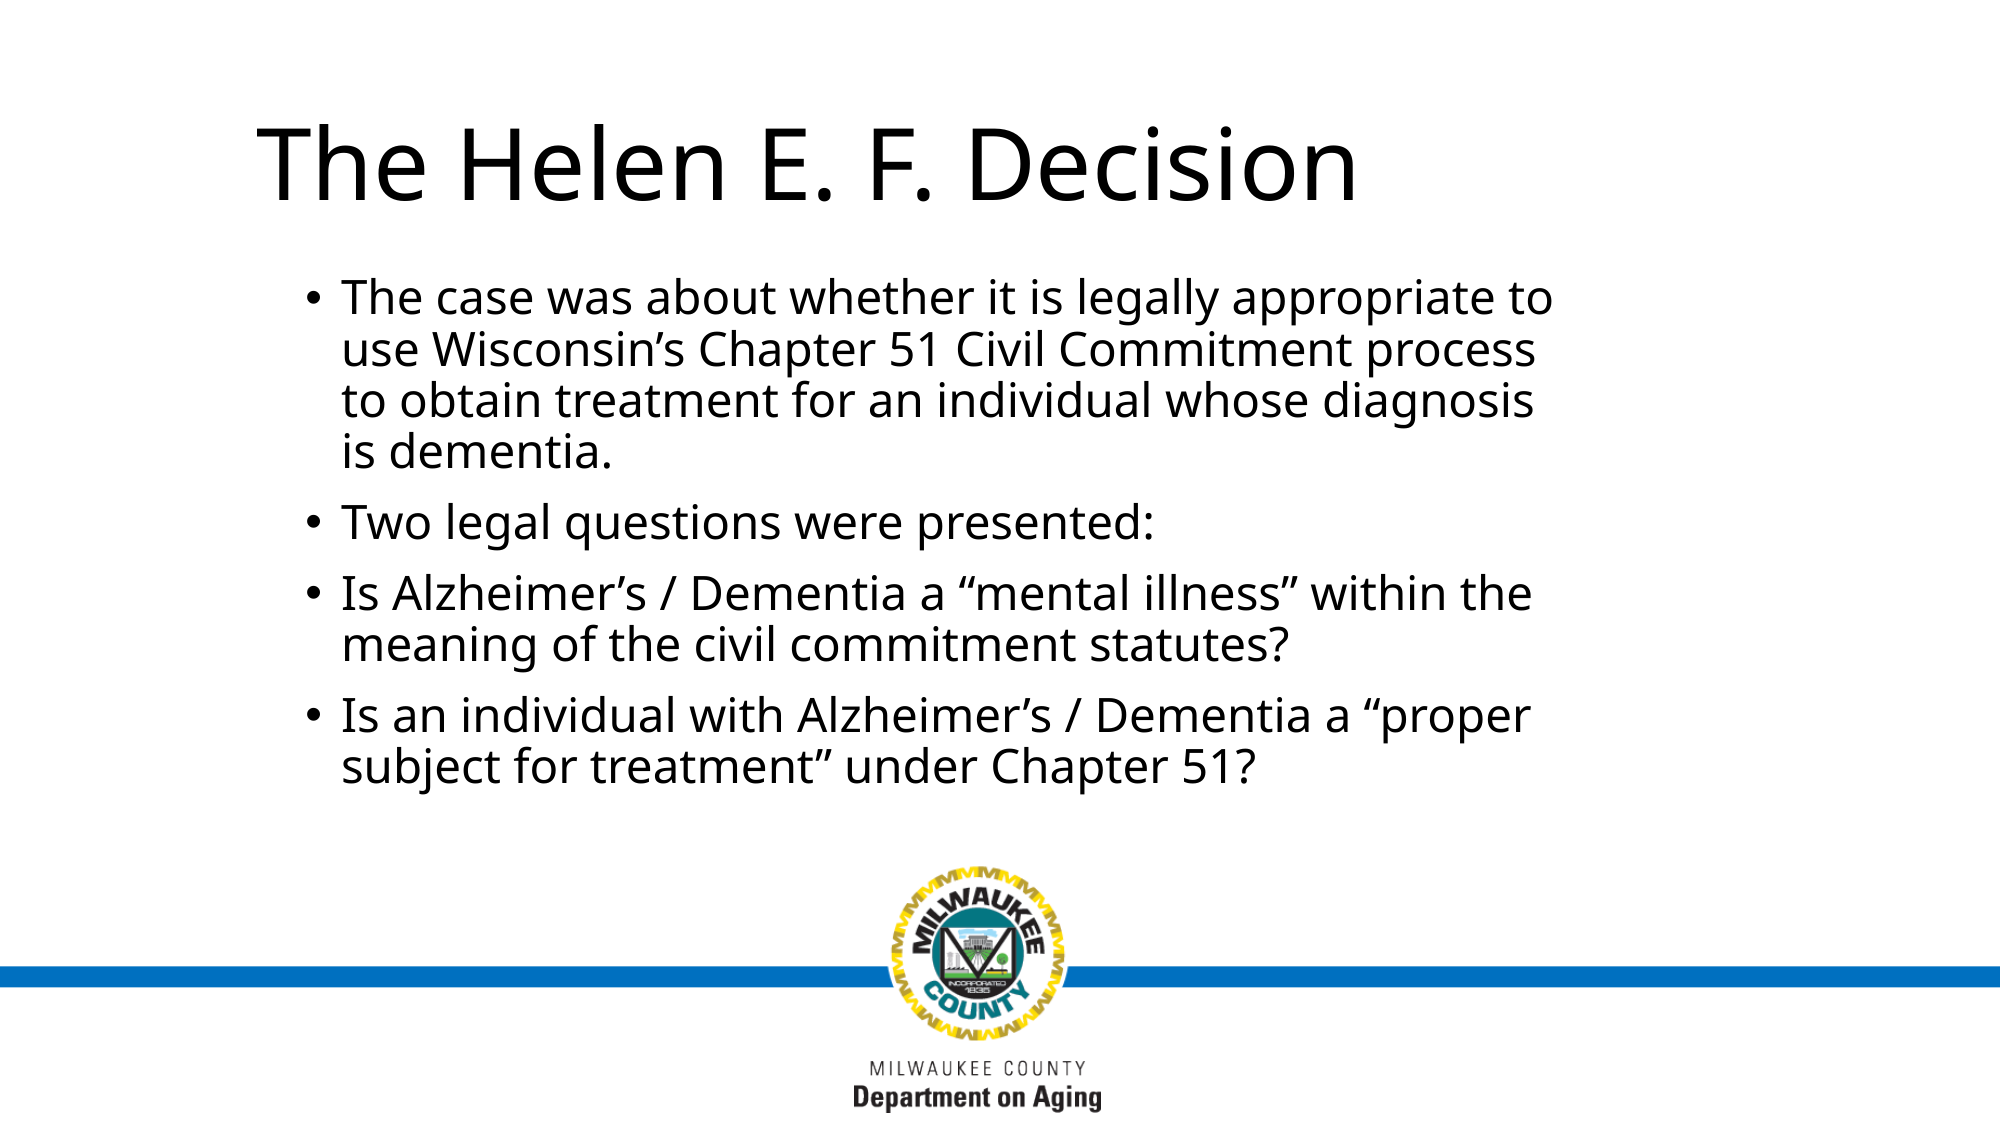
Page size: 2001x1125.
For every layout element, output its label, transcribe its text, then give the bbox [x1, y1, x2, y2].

list The case was about whether it is legally appropriate to use Wisconsin’s Chapter 51 Civil Commitment process to obtain treatment for an individual whose diagnosis is dementia. Two legal questions were presented: Is Alzheimer’s / Dementia a “mental illness” within the meaning of the civil commitment statutes? Is an individual with Alzheimer’s / Dementia a “proper subject for treatment” under Chapter 51? [290, 266, 1585, 803]
title The Helen E. F. Decision [241, 58, 1536, 277]
picture [854, 862, 1101, 1113]
